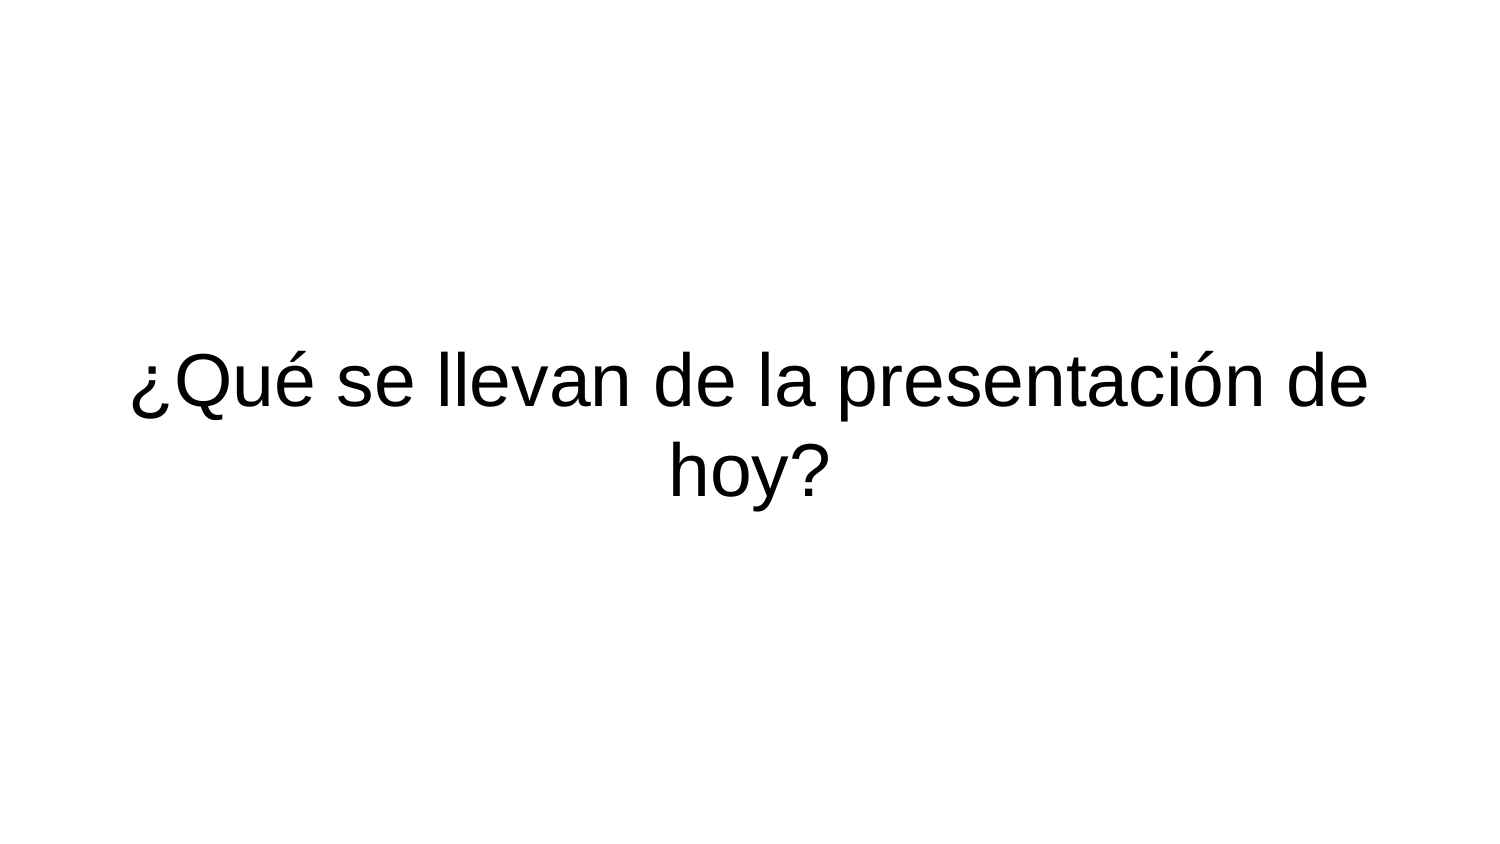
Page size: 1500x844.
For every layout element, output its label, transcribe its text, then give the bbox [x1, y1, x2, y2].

title ¿Qué se llevan de la presentación de hoy? [51, 352, 1449, 491]
